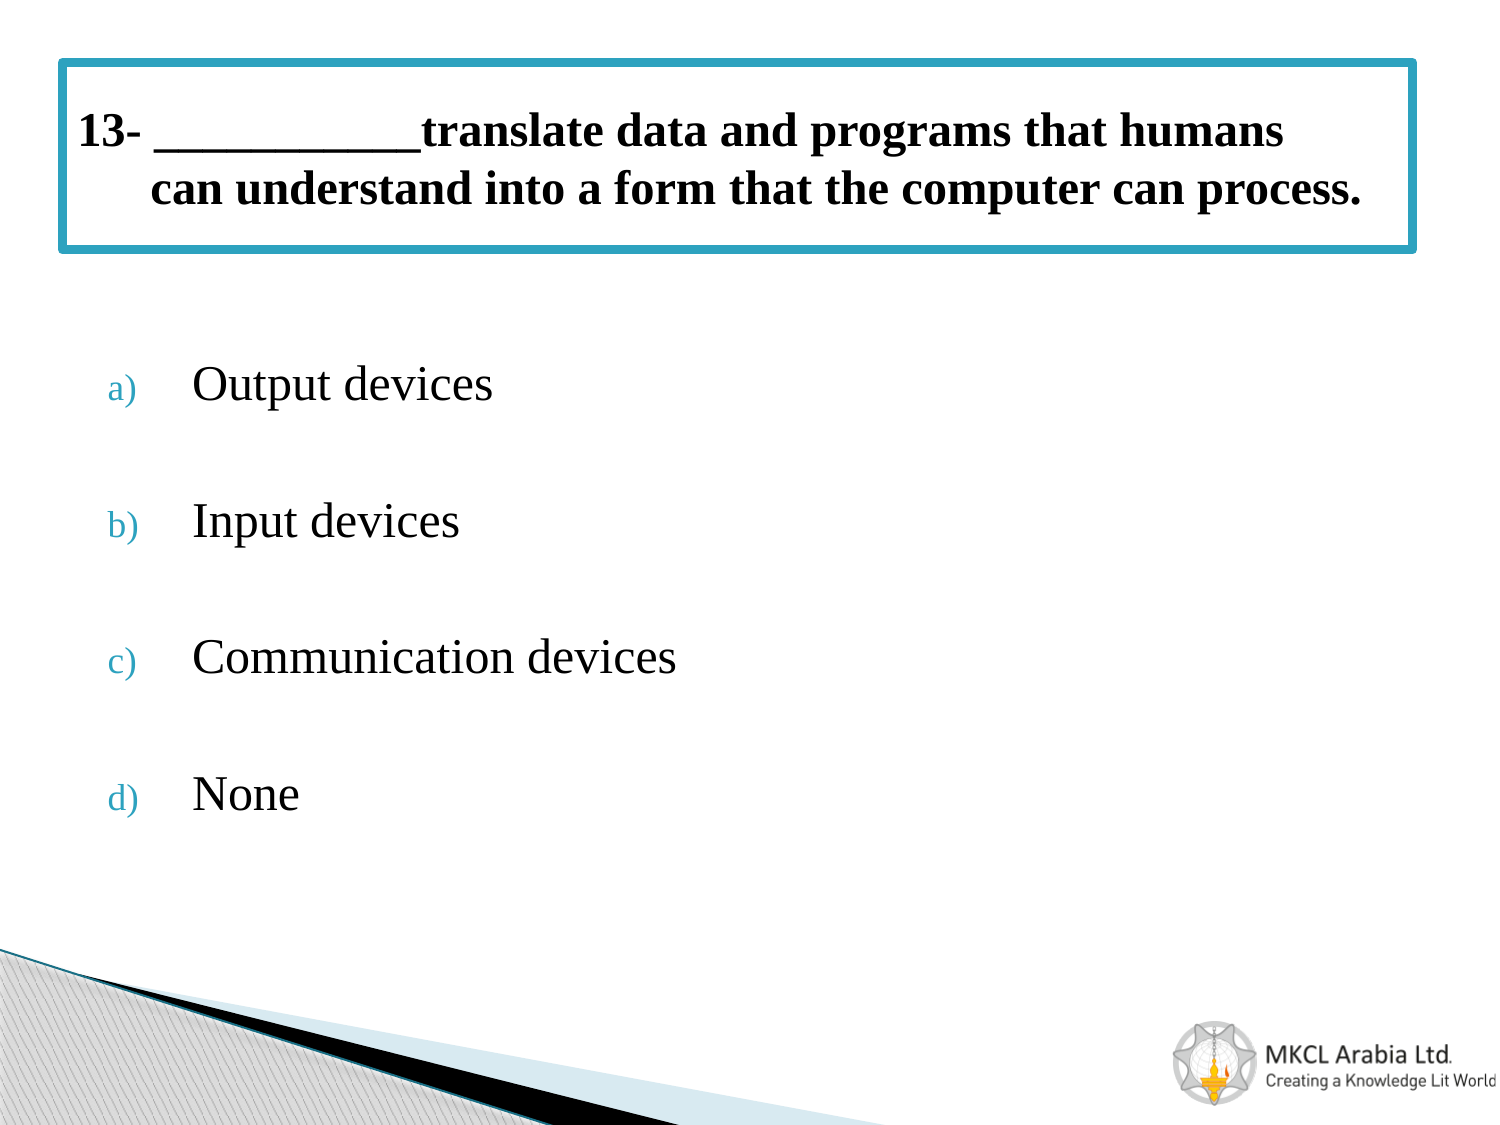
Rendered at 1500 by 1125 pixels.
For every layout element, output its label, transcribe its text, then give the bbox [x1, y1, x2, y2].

list Output devices Input devices Communication devices None [75, 275, 1425, 1018]
title 13- ___________translate data and programs that humans can understand into a form that the computer can process. [58, 58, 1417, 254]
picture [1172, 1021, 1496, 1106]
